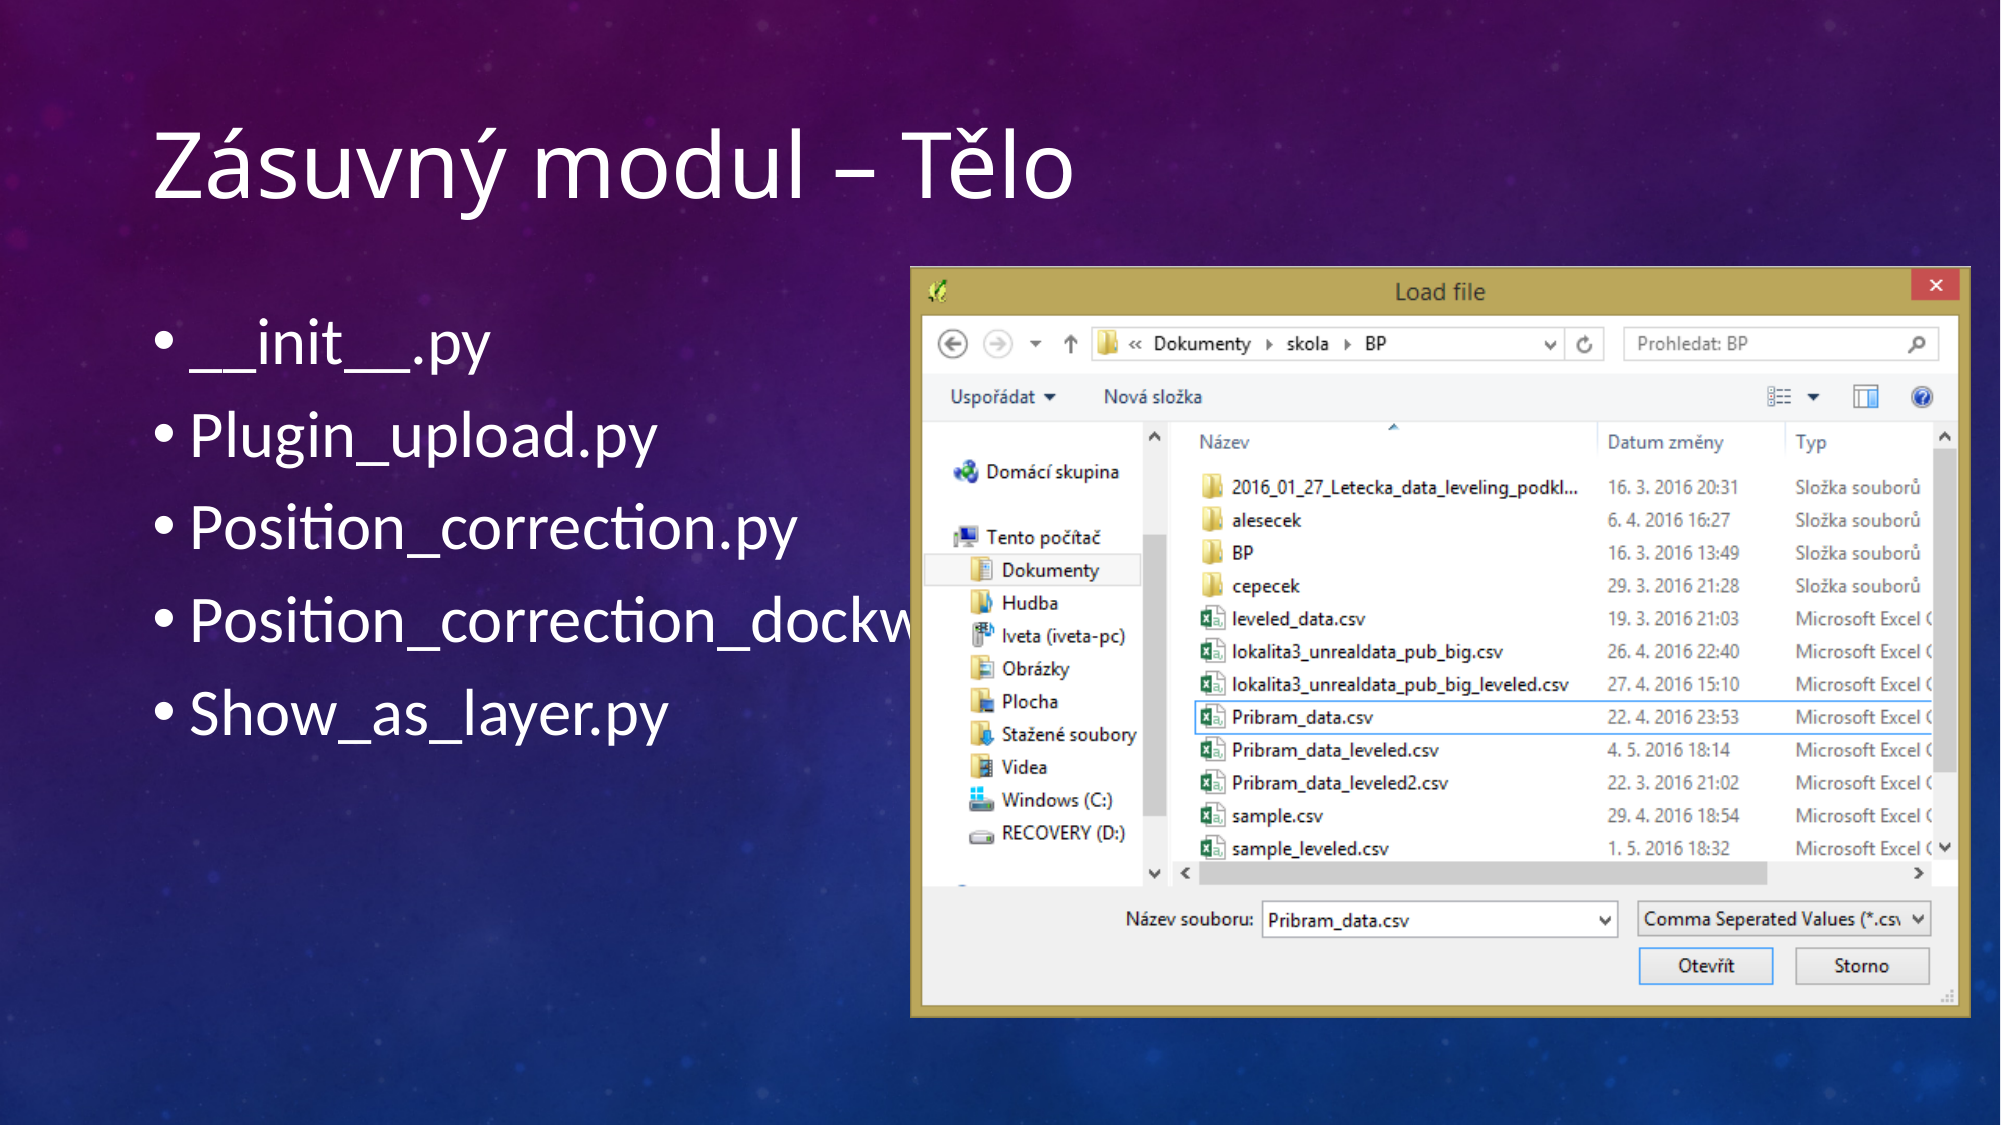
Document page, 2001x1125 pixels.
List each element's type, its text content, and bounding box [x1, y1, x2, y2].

list __init__.py Plugin_upload.py Position_correction.py Position_correction_dockwidget.py Show_as_layer.py [137, 299, 910, 1014]
title Zásuvný modul – Tělo [137, 59, 1863, 278]
picture [0, 0, 2001, 1125]
